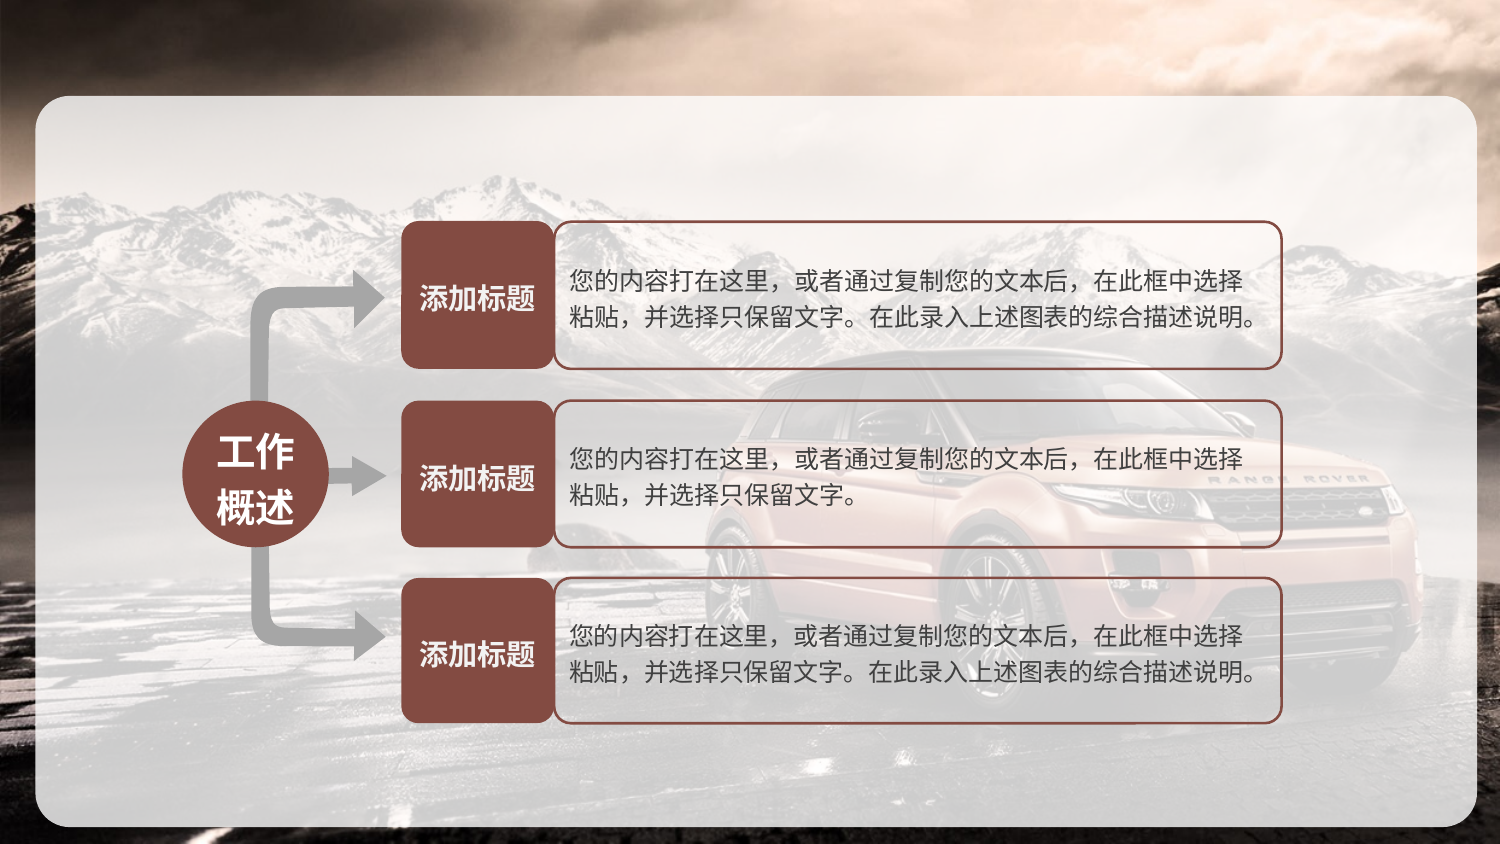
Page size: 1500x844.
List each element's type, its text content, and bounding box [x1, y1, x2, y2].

text_box [1260, 31, 1303, 107]
text_box [329, 456, 387, 497]
text_box 您的内容打在这里，或者通过复制您的文本后，在此框中选择粘贴，并选择只保留文字。在此录入上述图表的综合描述说明。 [554, 221, 1282, 369]
text_box 添加标题 [401, 577, 555, 724]
text_box [250, 269, 385, 401]
picture [0, 0, 1500, 844]
text_box 添加标题 [401, 220, 555, 369]
text_box 添加标题 [401, 400, 555, 548]
text_box 工作 概述 [182, 400, 329, 548]
text_box 您的内容打在这里，或者通过复制您的文本后，在此框中选择粘贴，并选择只保留文字。 [554, 400, 1282, 548]
text_box [251, 547, 386, 662]
text_box 您的内容打在这里，或者通过复制您的文本后，在此框中选择粘贴，并选择只保留文字。在此录入上述图表的综合描述说明。 [554, 577, 1282, 724]
